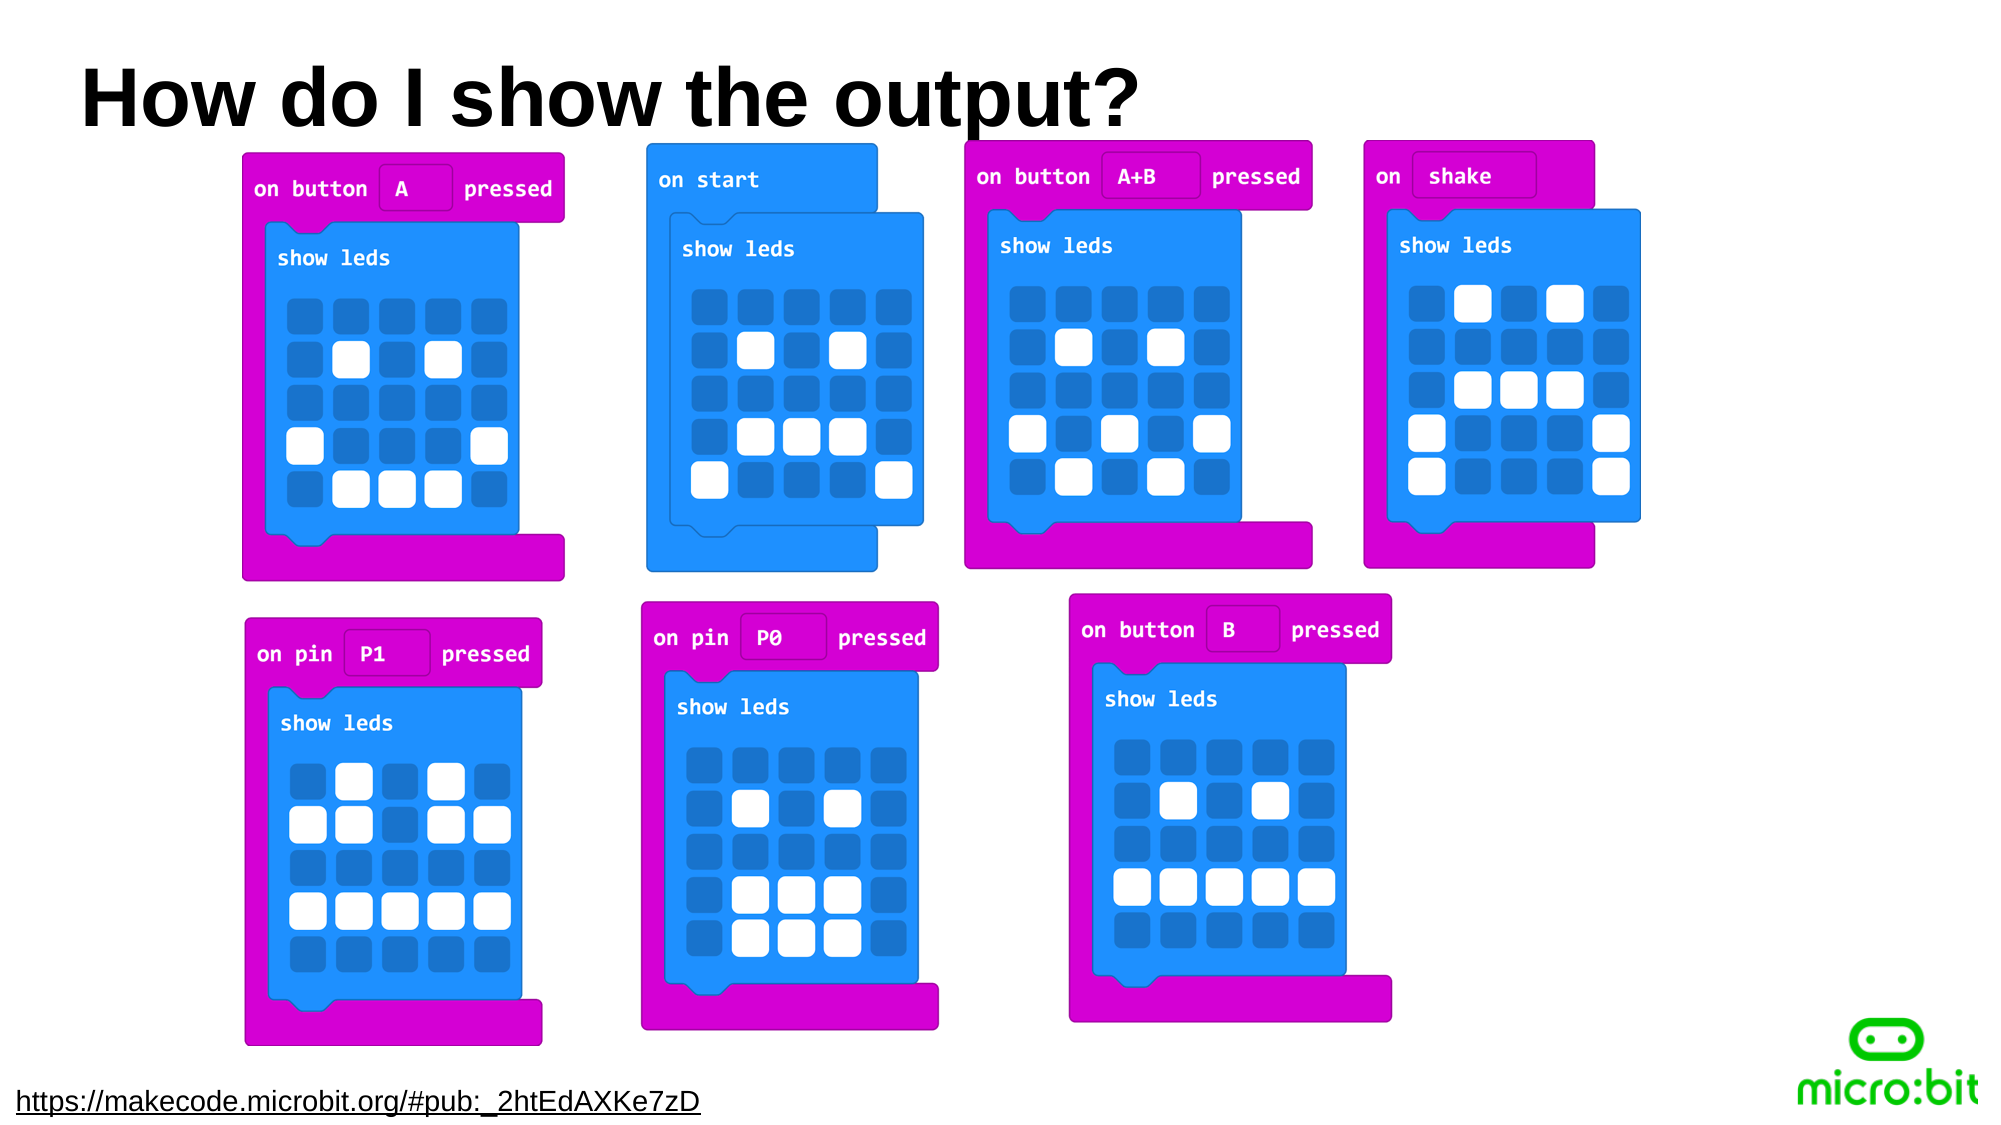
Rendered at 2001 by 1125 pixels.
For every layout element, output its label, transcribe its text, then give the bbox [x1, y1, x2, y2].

text_box https://makecode.microbit.org/#pub:_2htEdAXKe7zD [0, 1075, 725, 1125]
picture [241, 140, 1641, 1046]
text_box How do I show the output? [65, 29, 1817, 853]
picture [1797, 1017, 1978, 1106]
